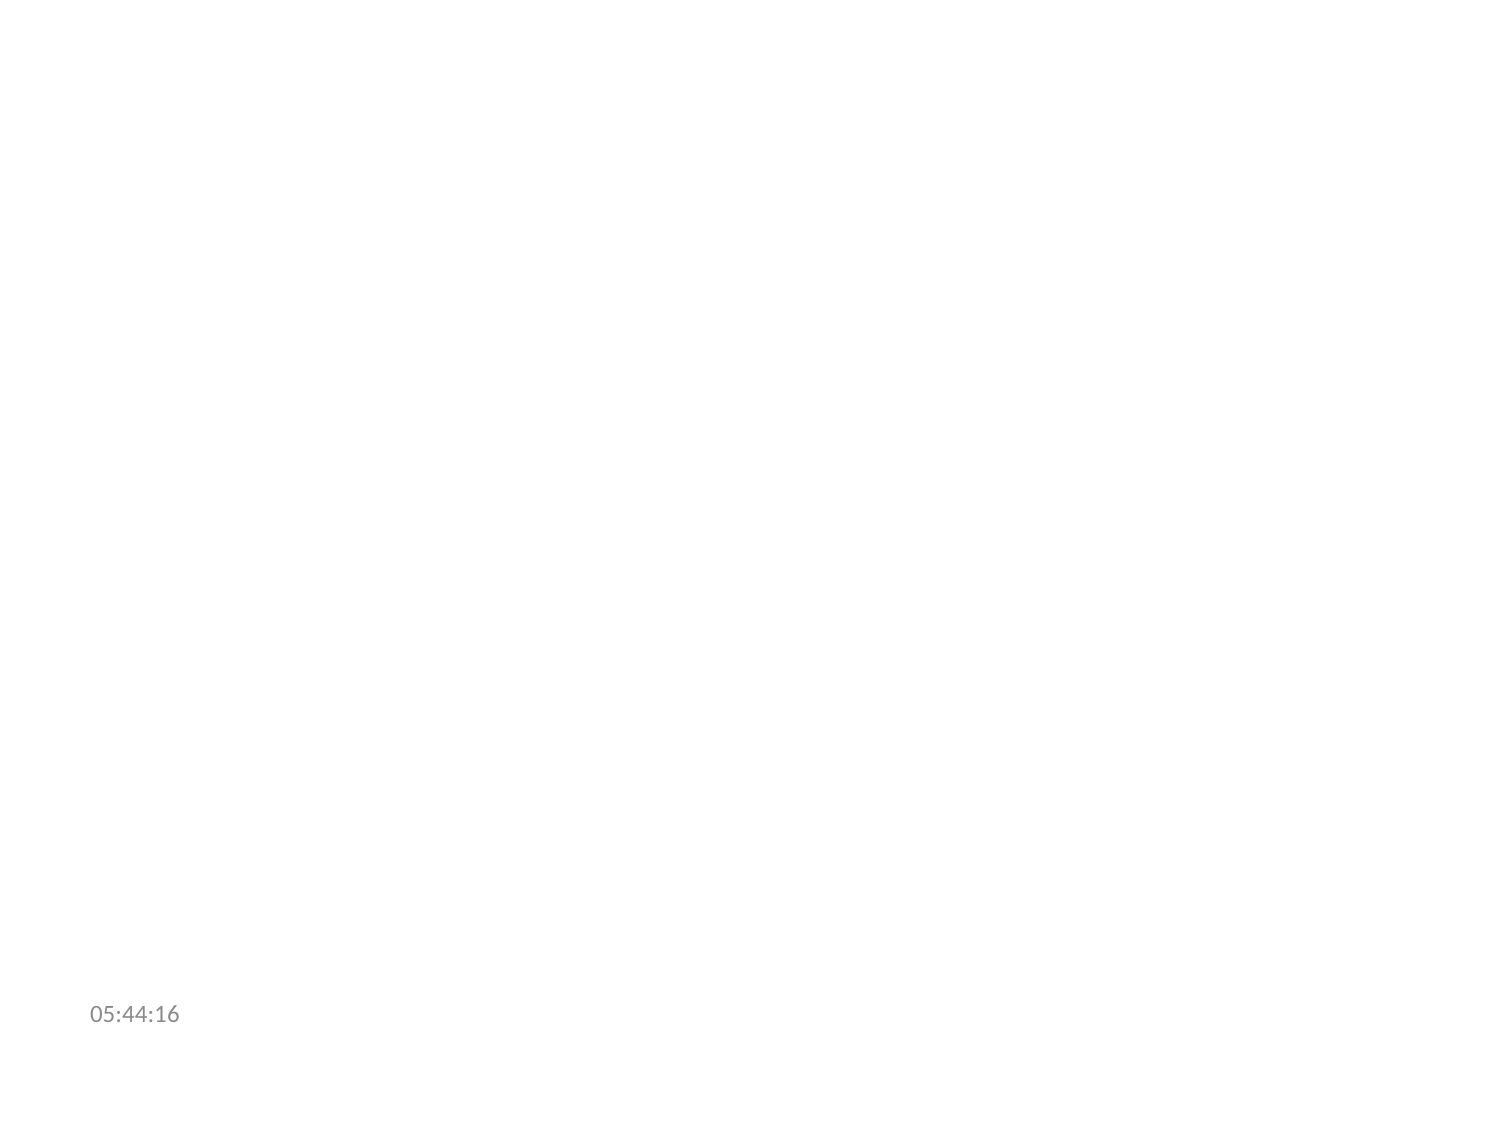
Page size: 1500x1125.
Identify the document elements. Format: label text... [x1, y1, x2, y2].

text_box 15:35:09 [75, 982, 425, 1043]
